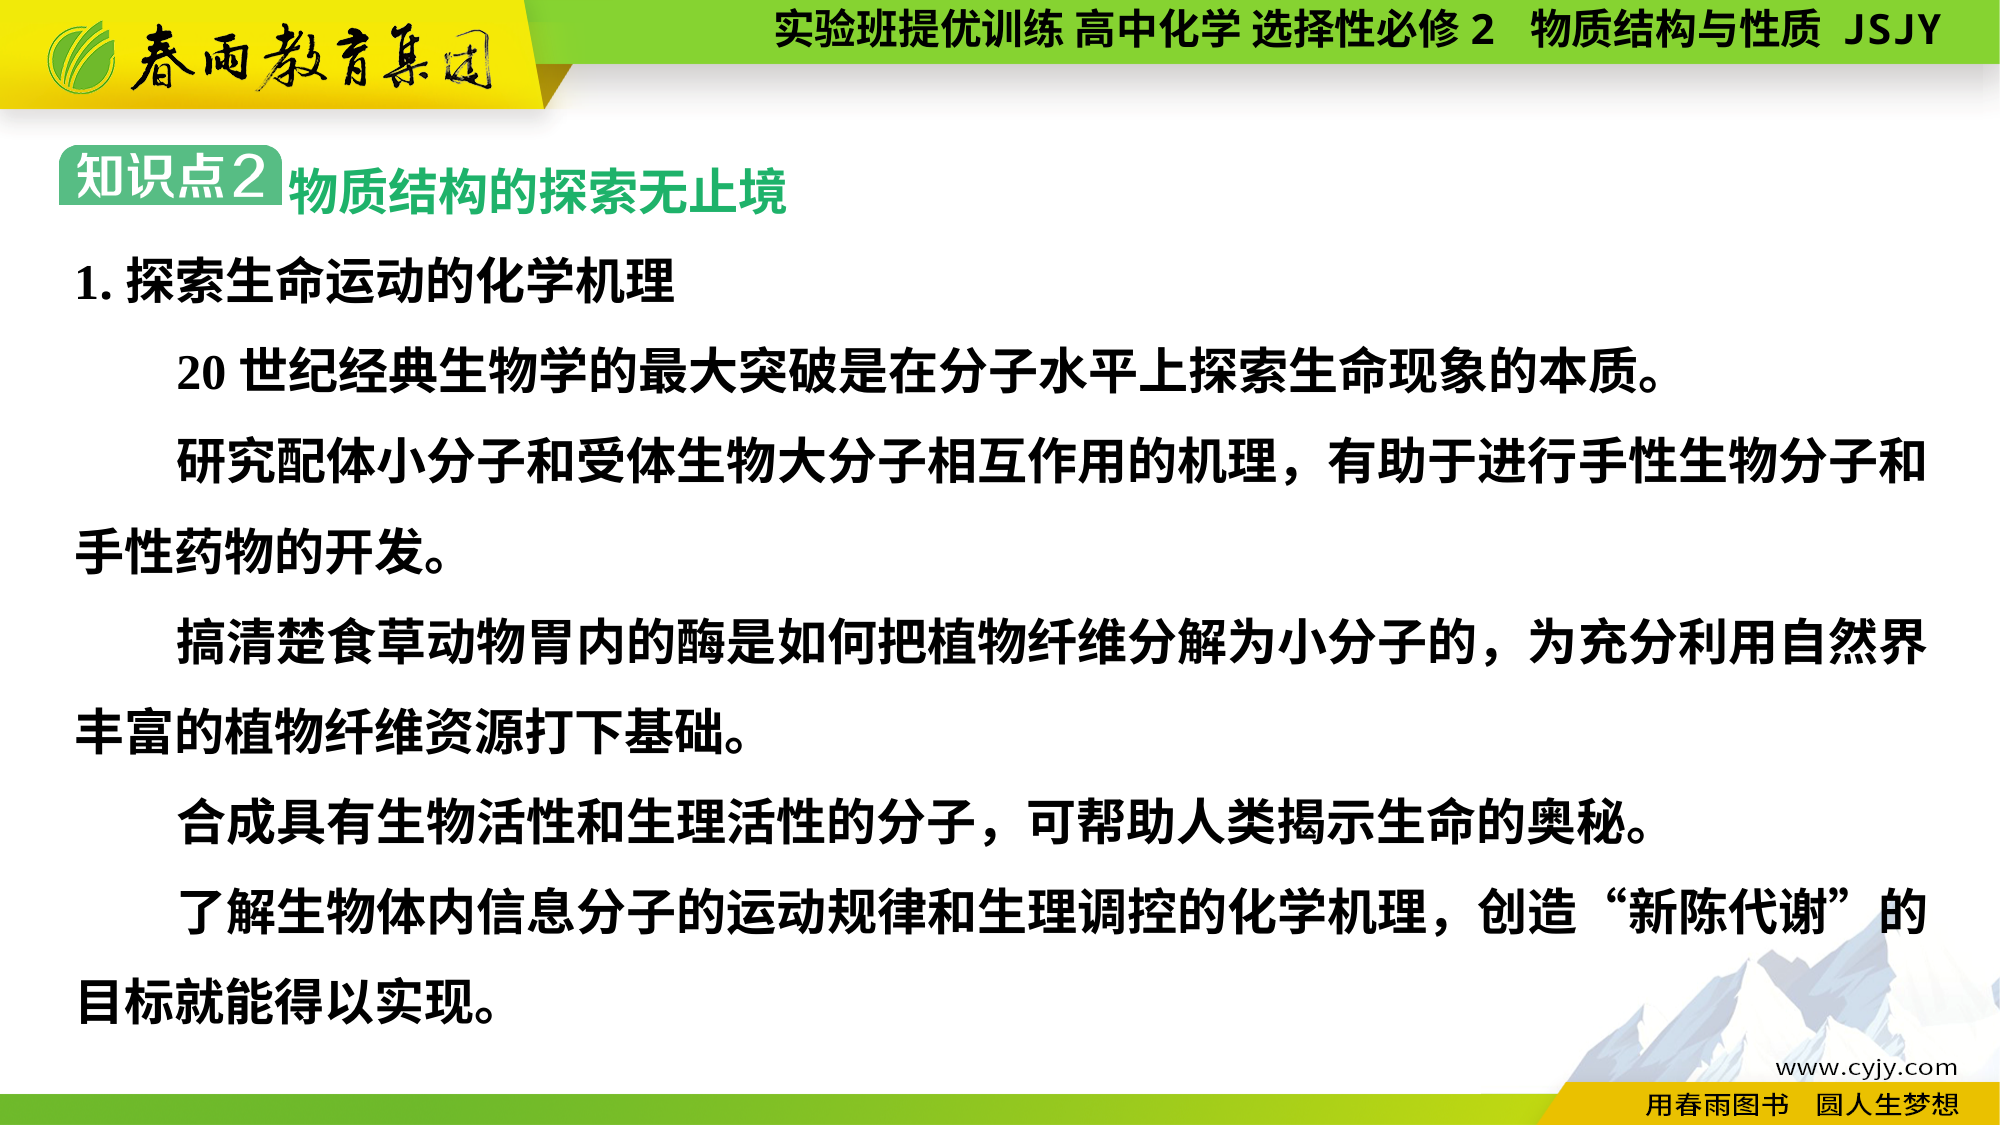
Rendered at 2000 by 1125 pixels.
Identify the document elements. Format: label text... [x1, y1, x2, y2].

list 物质结构的探索无止境 1.探索生命运动的化学机理 20世纪经典生物学的最大突破是在分子水平上探索生命现象的本质。 研究配体小分子和受体生物大分子相互作用的机理，有助于进行手性生物分子和手性药物的开发。 搞清楚食草动物胃内的酶是如何把植物纤维分解为小分子的，为充分利用自然界丰富的植物纤维资源打下基础。 合成具有生物活性和生理活性的分子，可帮助人类揭示生命的奥秘。 了解生物体内信息分子的运动规律和生理调控的化学机理，创造“新陈代谢”的目标就能得以实现。 [59, 122, 1944, 1047]
picture [0, 0, 2000, 1125]
